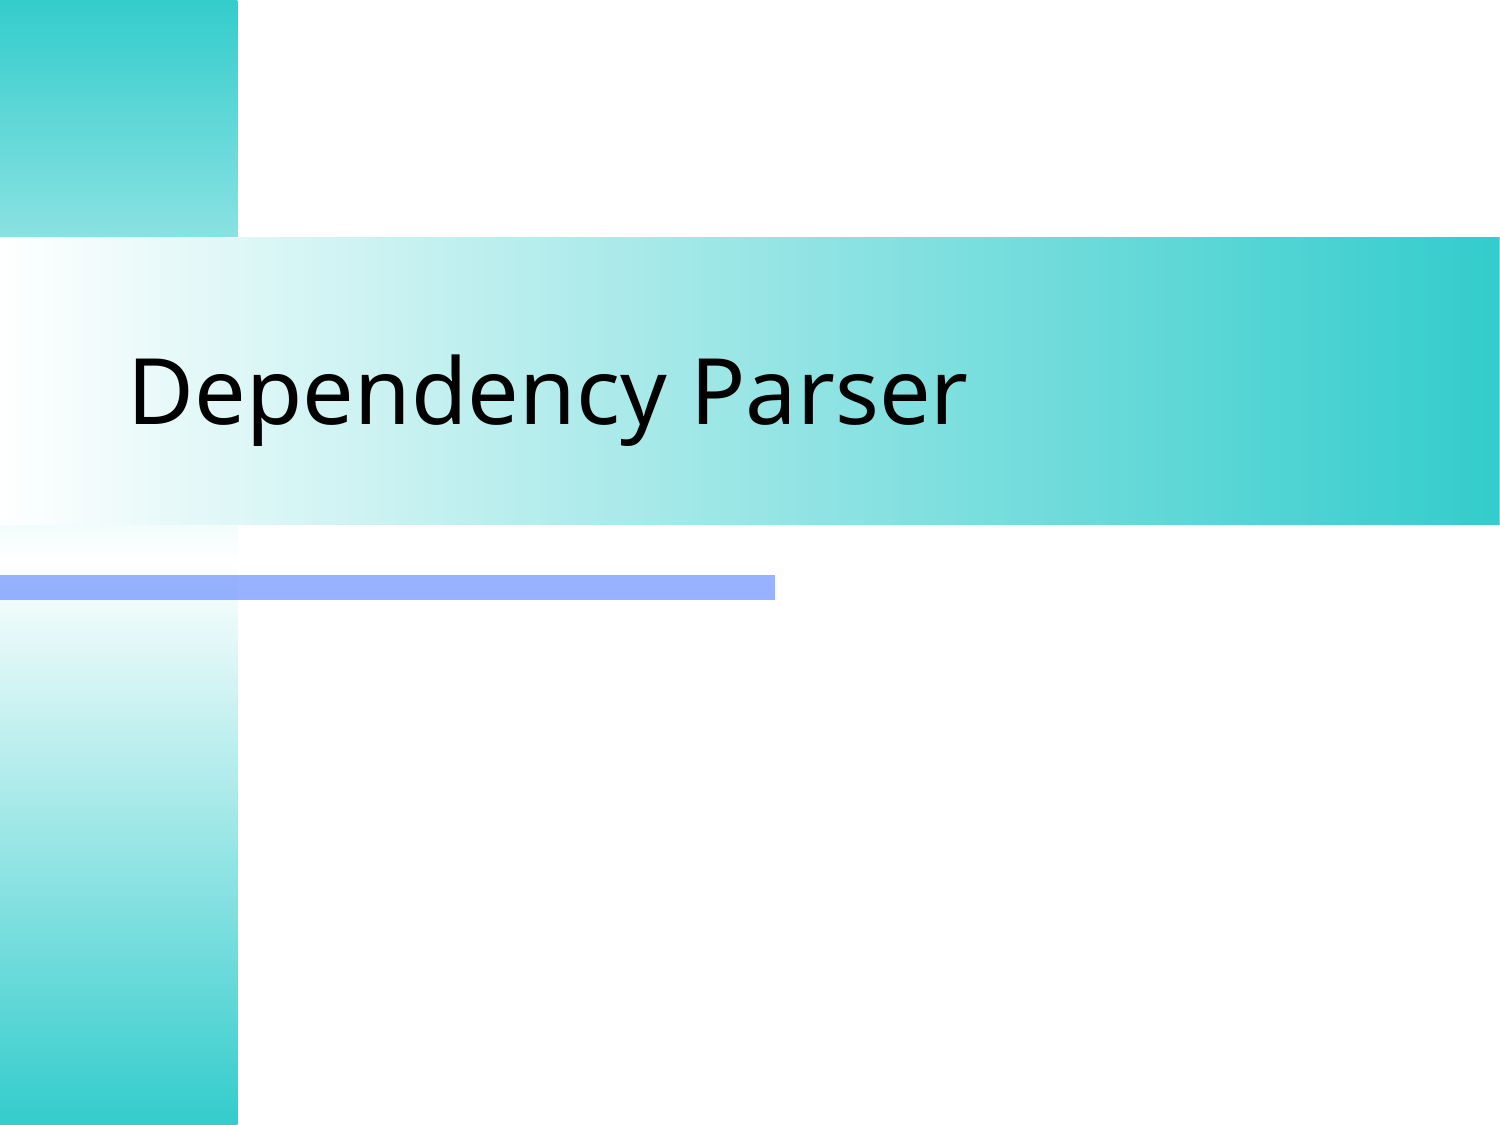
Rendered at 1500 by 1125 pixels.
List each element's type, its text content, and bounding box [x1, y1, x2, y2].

title Dependency Parser [112, 274, 1388, 501]
